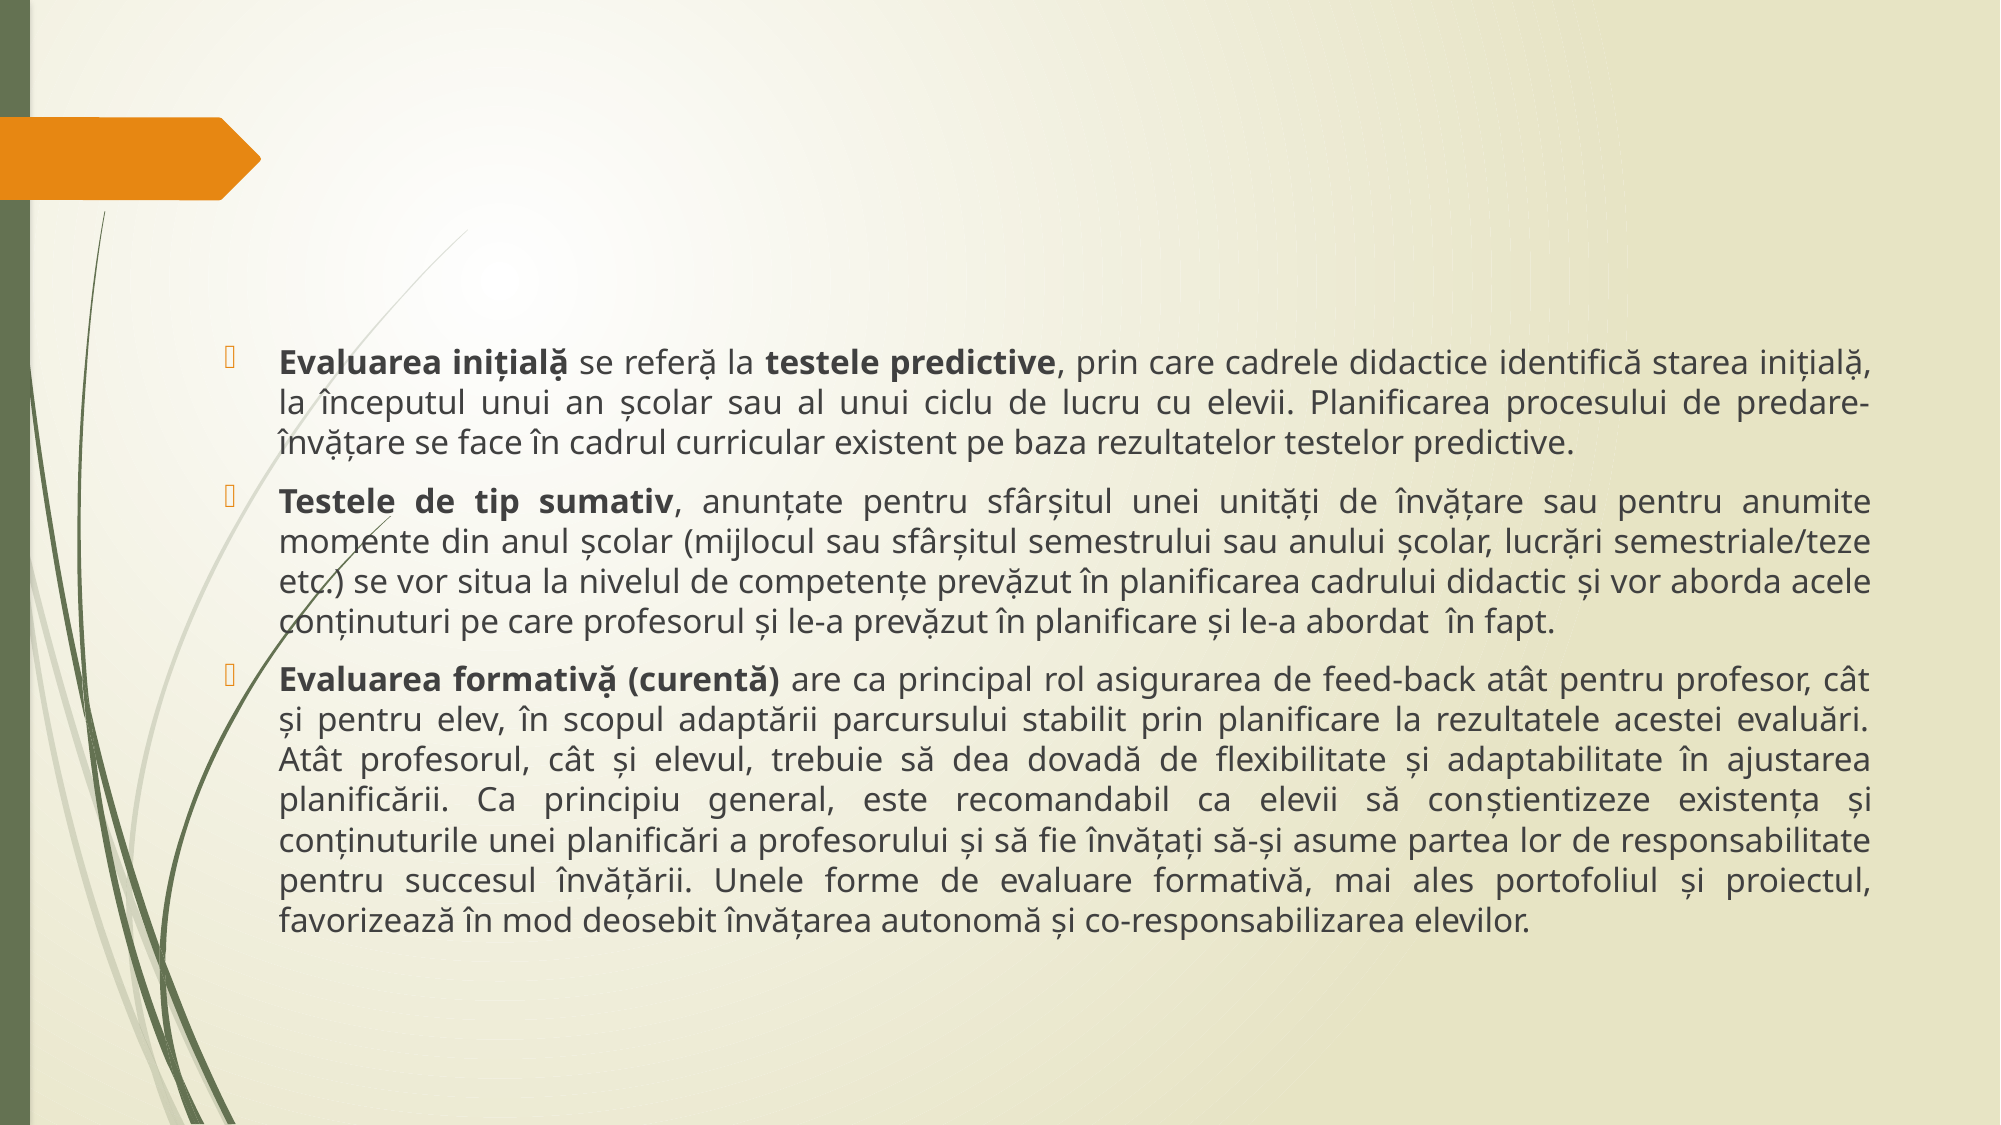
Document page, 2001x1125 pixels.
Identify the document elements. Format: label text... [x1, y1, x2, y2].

list Evaluarea iniţialặ se referặ la testele predictive, prin care cadrele didactice identifică starea iniţialặ, la începutul unui an şcolar sau al unui ciclu de lucru cu elevii. Planificarea procesului de predare-învặţare se face în cadrul curricular existent pe baza rezultatelor testelor predictive. Testele de tip sumativ, anunţate pentru sfârşitul unei unitặţi de învặţare sau pentru anumite momente din anul şcolar (mijlocul sau sfârşitul semestrului sau anului şcolar, lucrặri semestriale/teze etc.) se vor situa la nivelul de competenţe prevặzut în planificarea cadrului didactic şi vor aborda acele conţinuturi pe care profesorul şi le-a prevặzut în planificare şi le-a abordat în fapt. Evaluarea formativặ (curentă) are ca principal rol asigurarea de feed-back atât pentru profesor, cât şi pentru elev, în scopul adaptării parcursului stabilit prin planificare la rezultatele acestei evaluări. Atât profesorul, cât şi elevul, trebuie să dea dovadă de flexibilitate şi adaptabilitate în ajustarea planificării. Ca principiu general, este recomandabil ca elevii să conştientizeze existenţa şi conţinuturile unei planificări a profesorului şi să fie învăţaţi să-şi asume partea lor de responsabilitate pentru succesul învăţării. Unele forme de evaluare formativă, mai ales portofoliul şi proiectul, favorizează în mod deosebit învăţarea autonomă şi co-responsabilizarea elevilor. [209, 333, 1888, 971]
